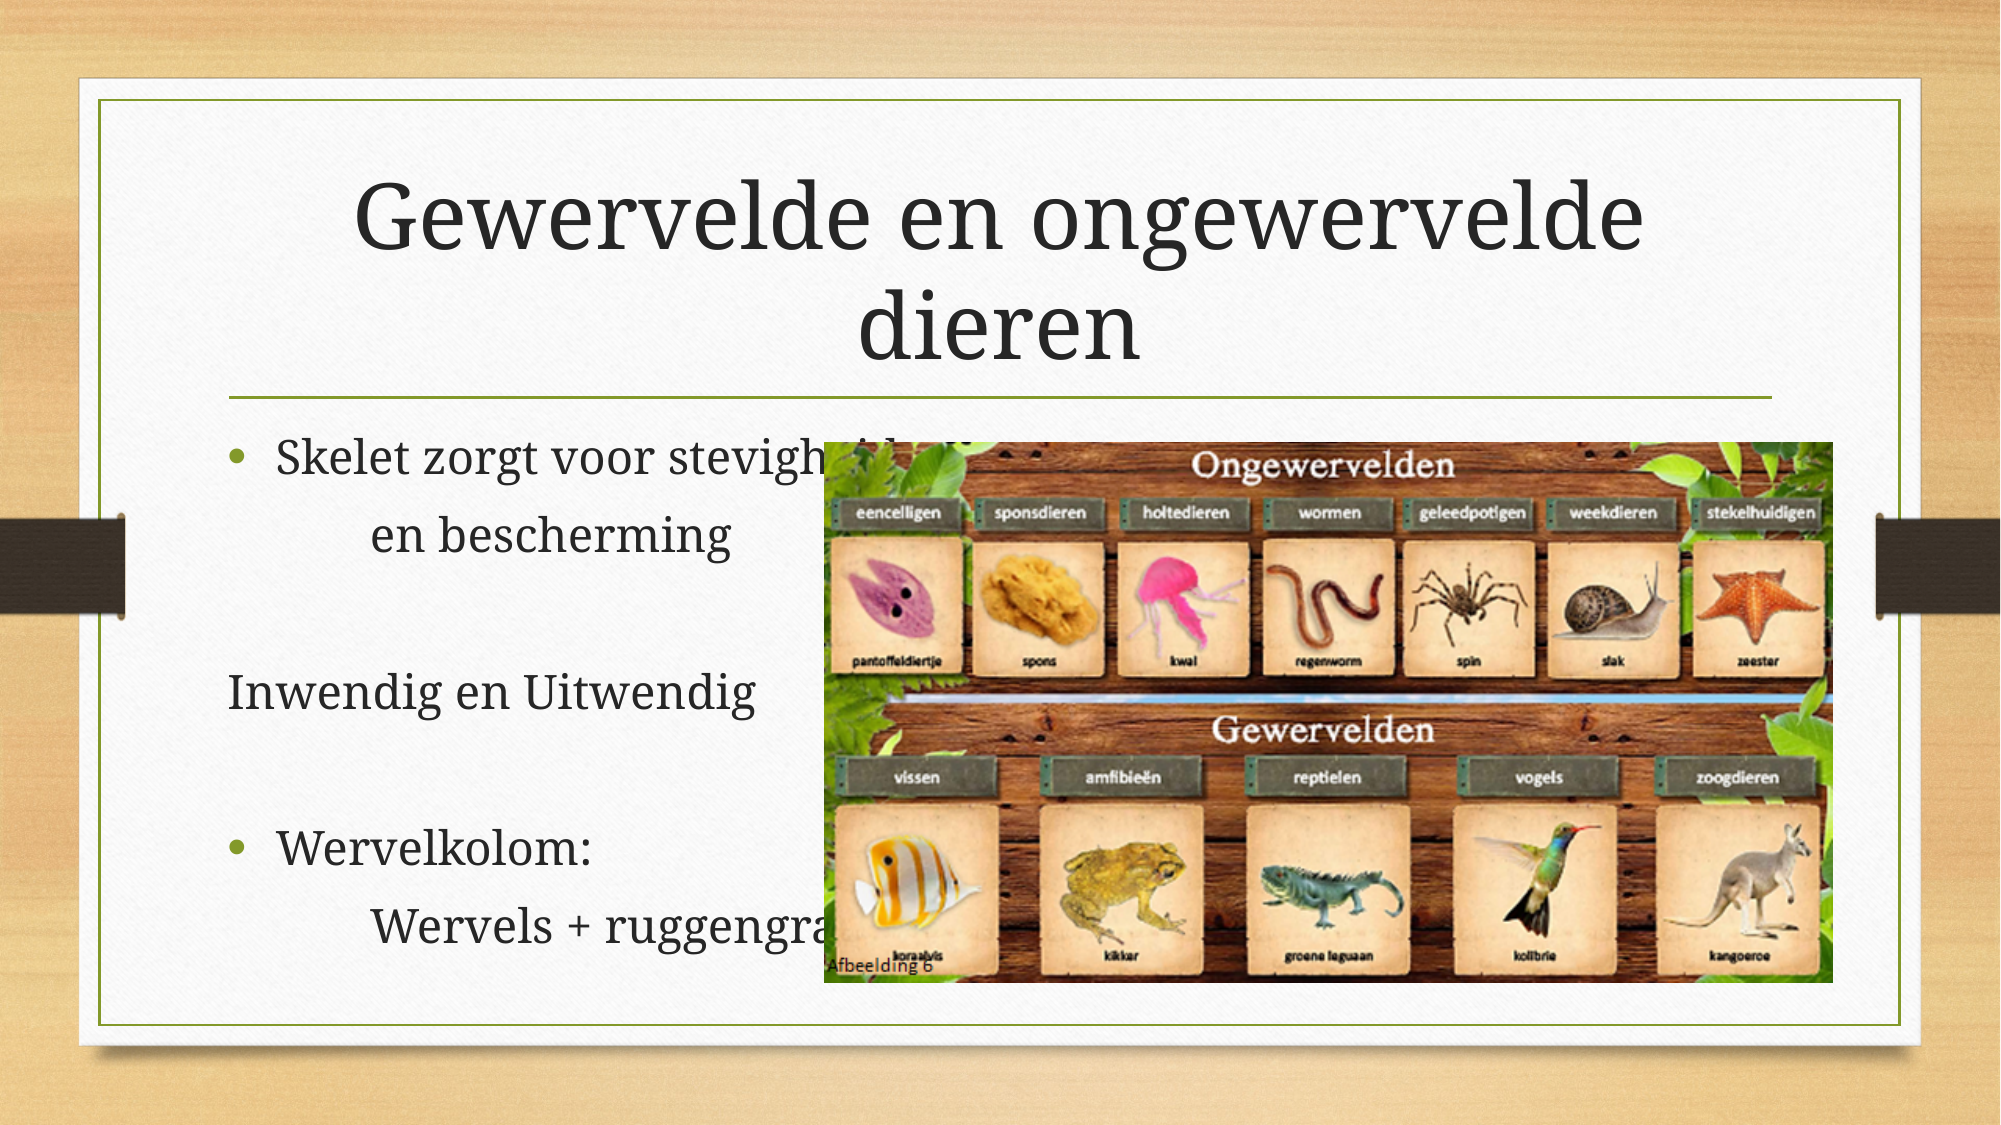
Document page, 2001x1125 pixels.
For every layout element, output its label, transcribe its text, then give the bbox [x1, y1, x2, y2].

picture [0, 0, 2001, 1125]
list Skelet zorgt voor stevigheid en bescherming Inwendig en Uitwendig Wervelkolom: Wervels + ruggengraat [212, 419, 1788, 964]
title Gewervelde en ongewervelde dieren [212, 161, 1788, 375]
